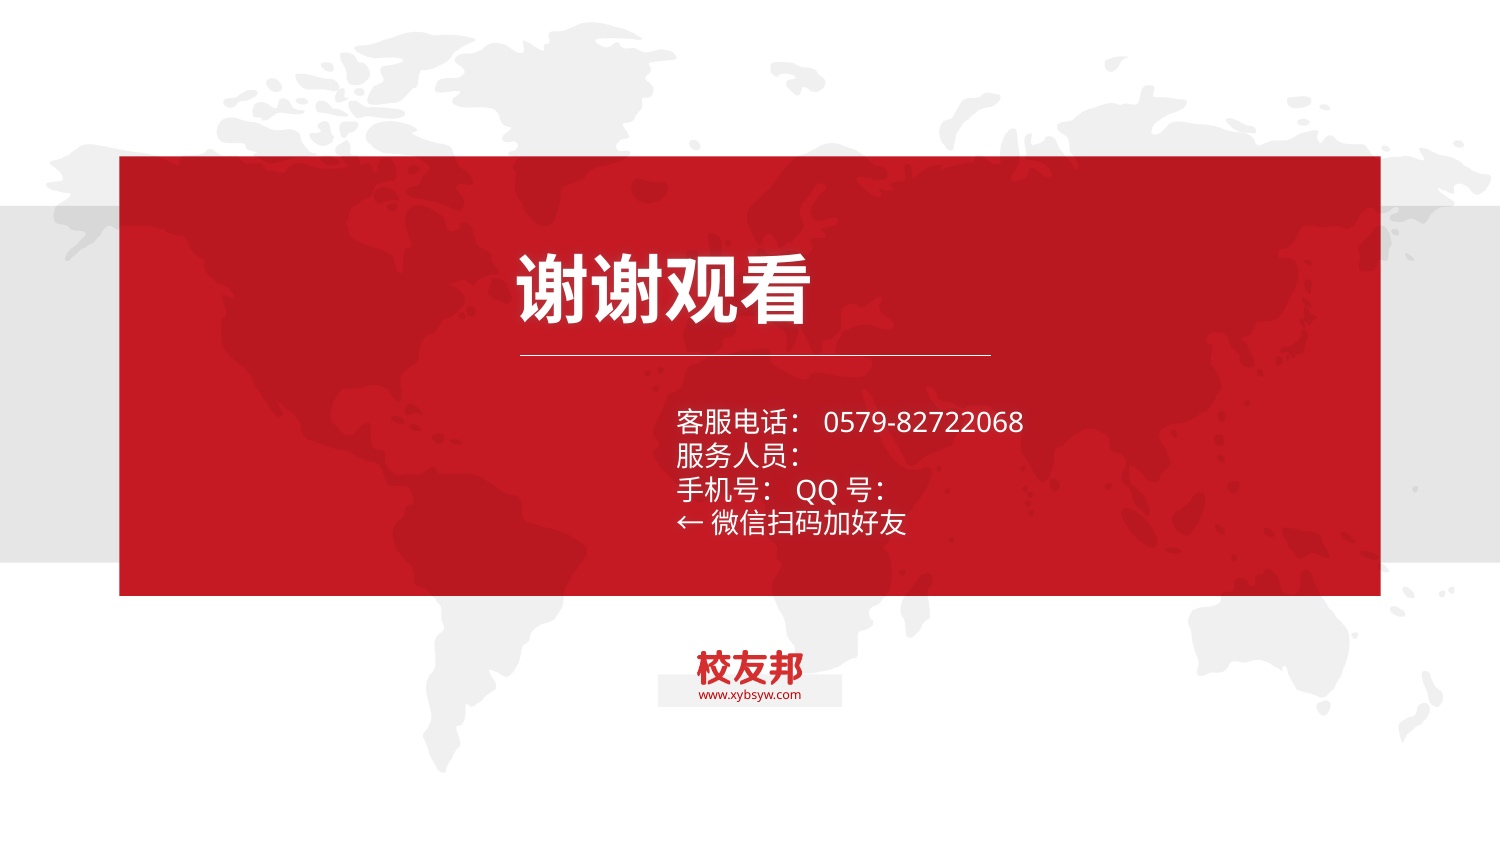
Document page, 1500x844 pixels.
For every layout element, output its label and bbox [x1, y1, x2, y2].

picture [0, 0, 1500, 844]
text_box [657, 650, 843, 710]
